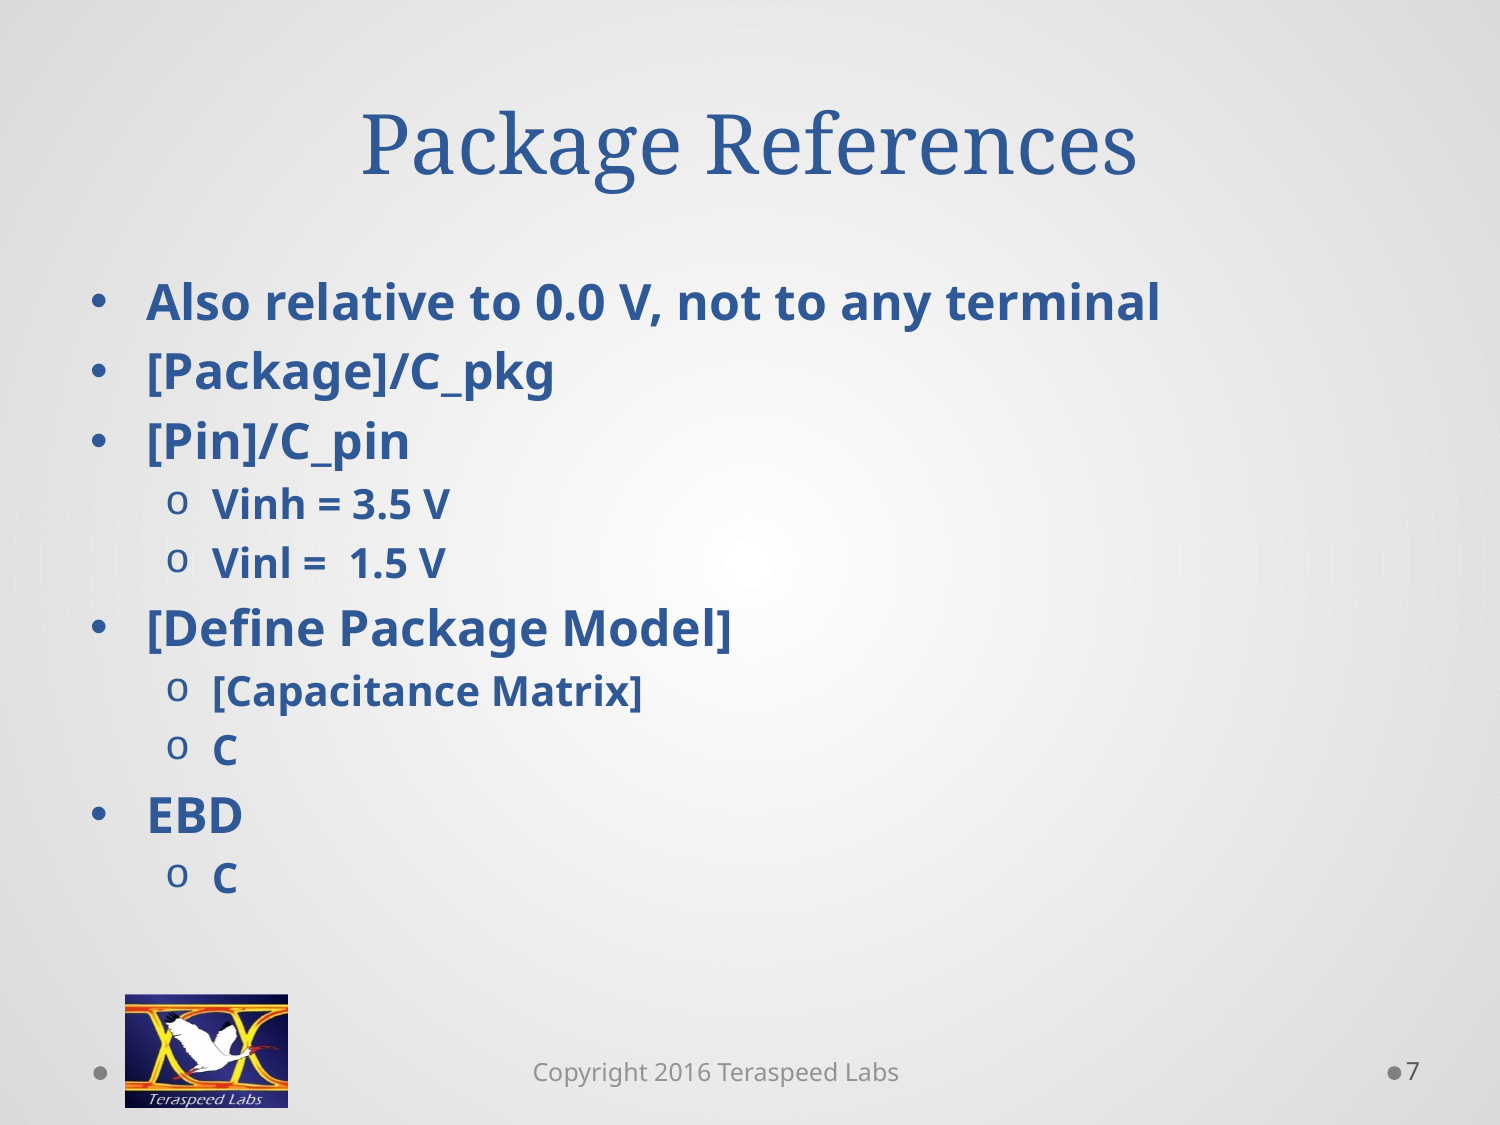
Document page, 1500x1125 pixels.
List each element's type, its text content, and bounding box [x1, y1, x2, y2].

footer Copyright 2016 Teraspeed Labs [525, 1043, 993, 1103]
title Package References [75, 0, 1425, 262]
list Also relative to 0.0 V, not to any terminal [Package]/C_pkg [Pin]/C_pin Vinh = 3.5 V Vinl = 1.5 V [Define Package Model] [Capacitance Matrix] C EBD C [75, 262, 1425, 1005]
slide_number 7 [1401, 1042, 1494, 1103]
picture [125, 1005, 288, 1108]
